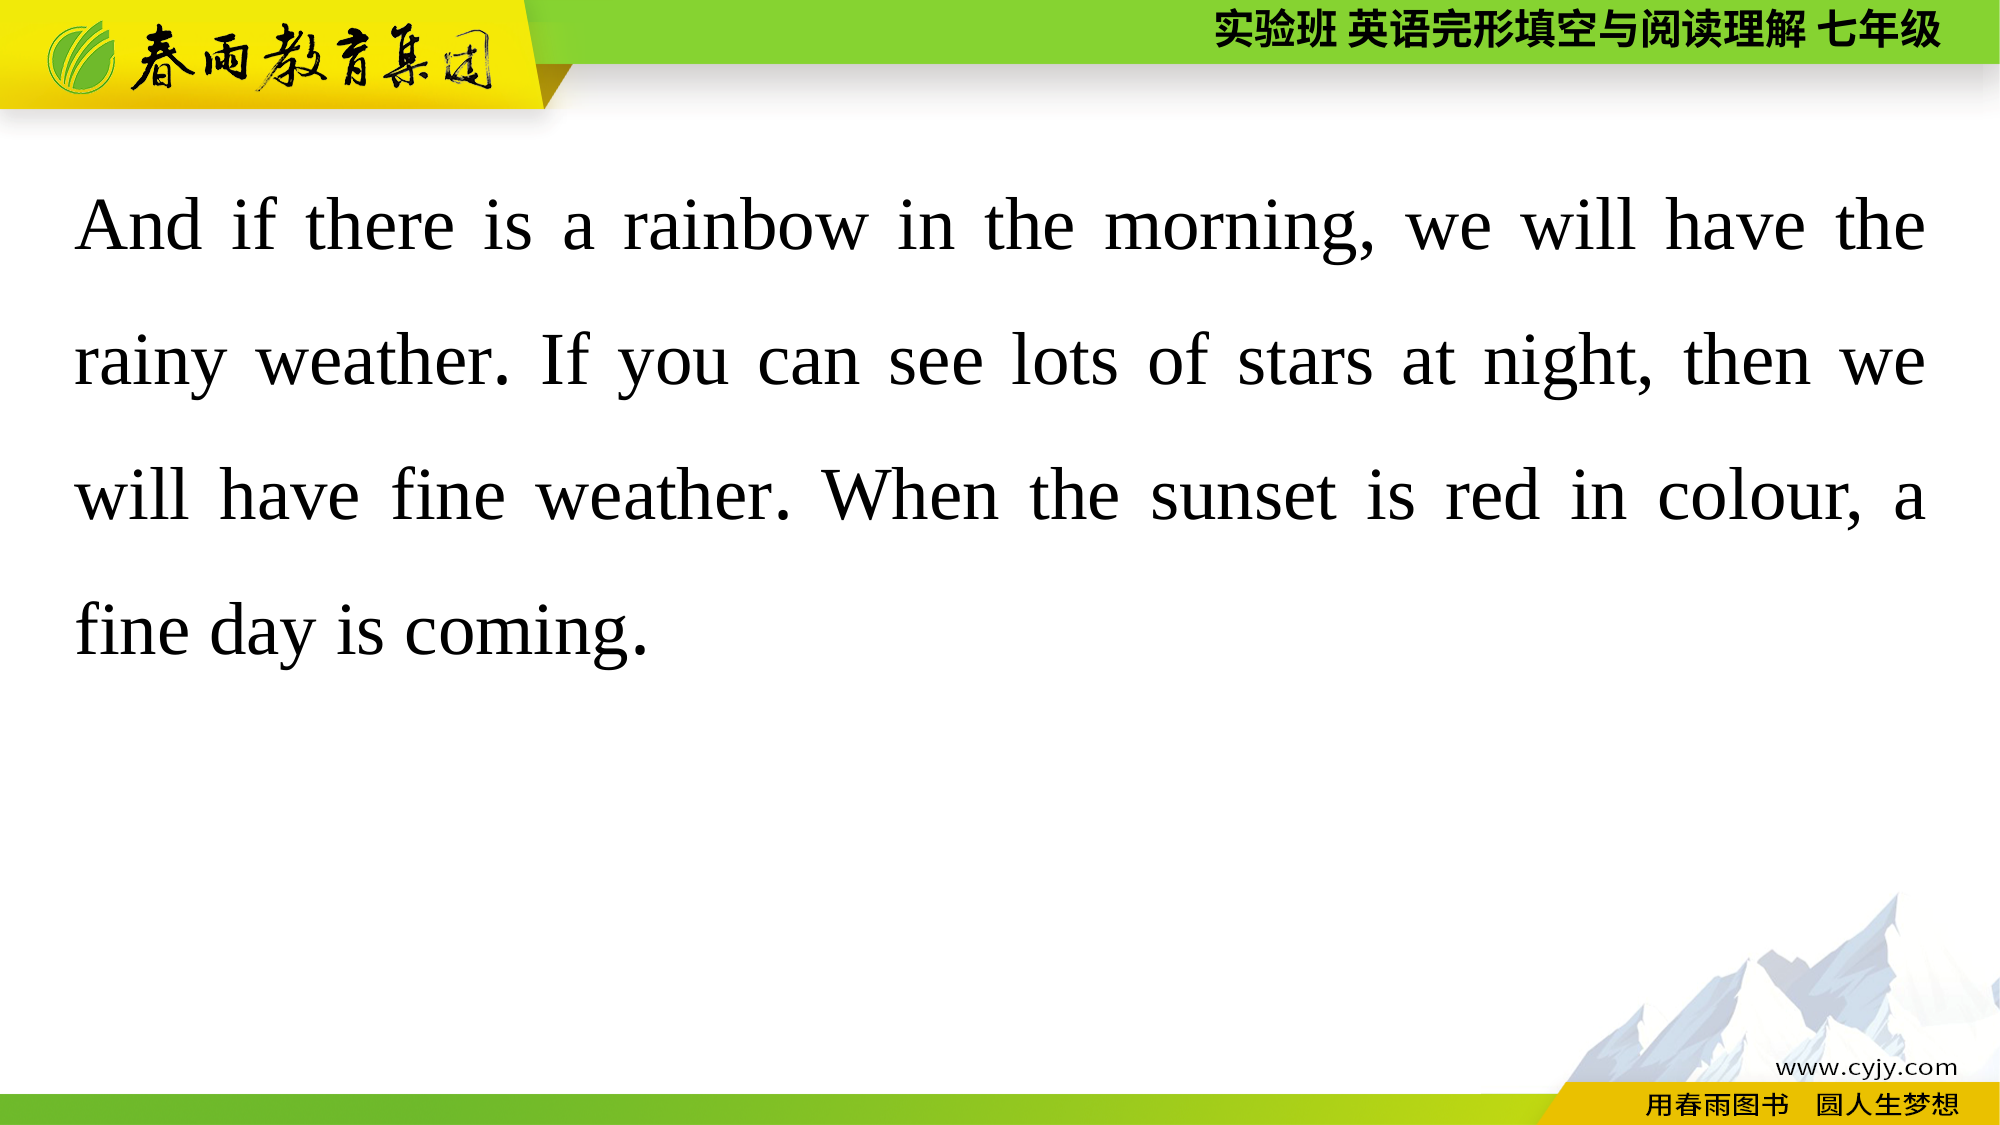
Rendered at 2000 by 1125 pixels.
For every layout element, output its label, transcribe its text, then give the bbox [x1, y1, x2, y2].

list And if there is a rainbow in the morning, we will have the rainy weather. If you can see lots of stars at night, then we will have fine weather. When the sunset is red in colour, a fine day is coming. [59, 122, 1944, 666]
picture [0, 0, 2000, 1125]
